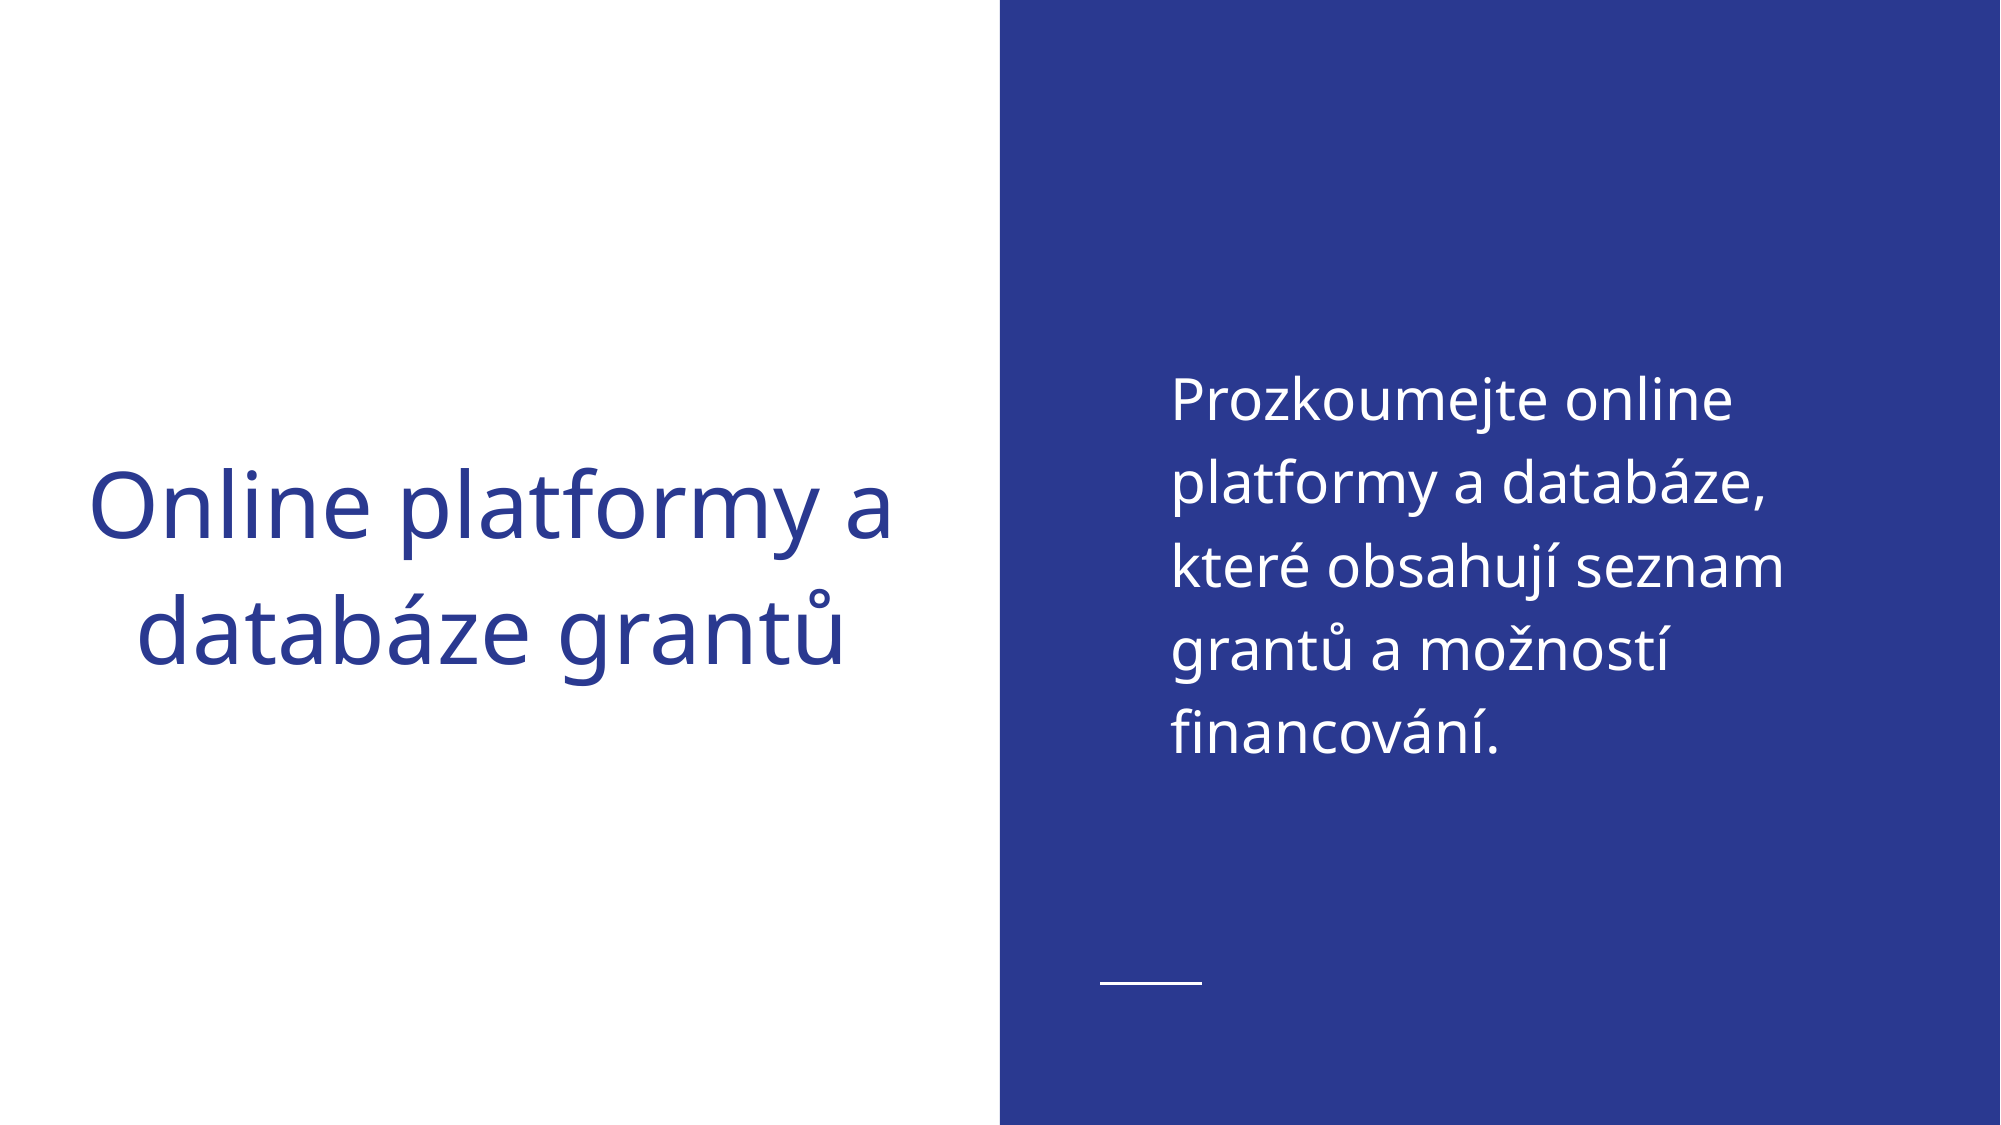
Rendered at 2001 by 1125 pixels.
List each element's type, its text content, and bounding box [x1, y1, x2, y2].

list Prozkoumejte online platformy a databáze, které obsahují seznam grantů a možností financování. [1080, 158, 1920, 967]
title Online platformy a databáze grantů [50, 426, 935, 699]
